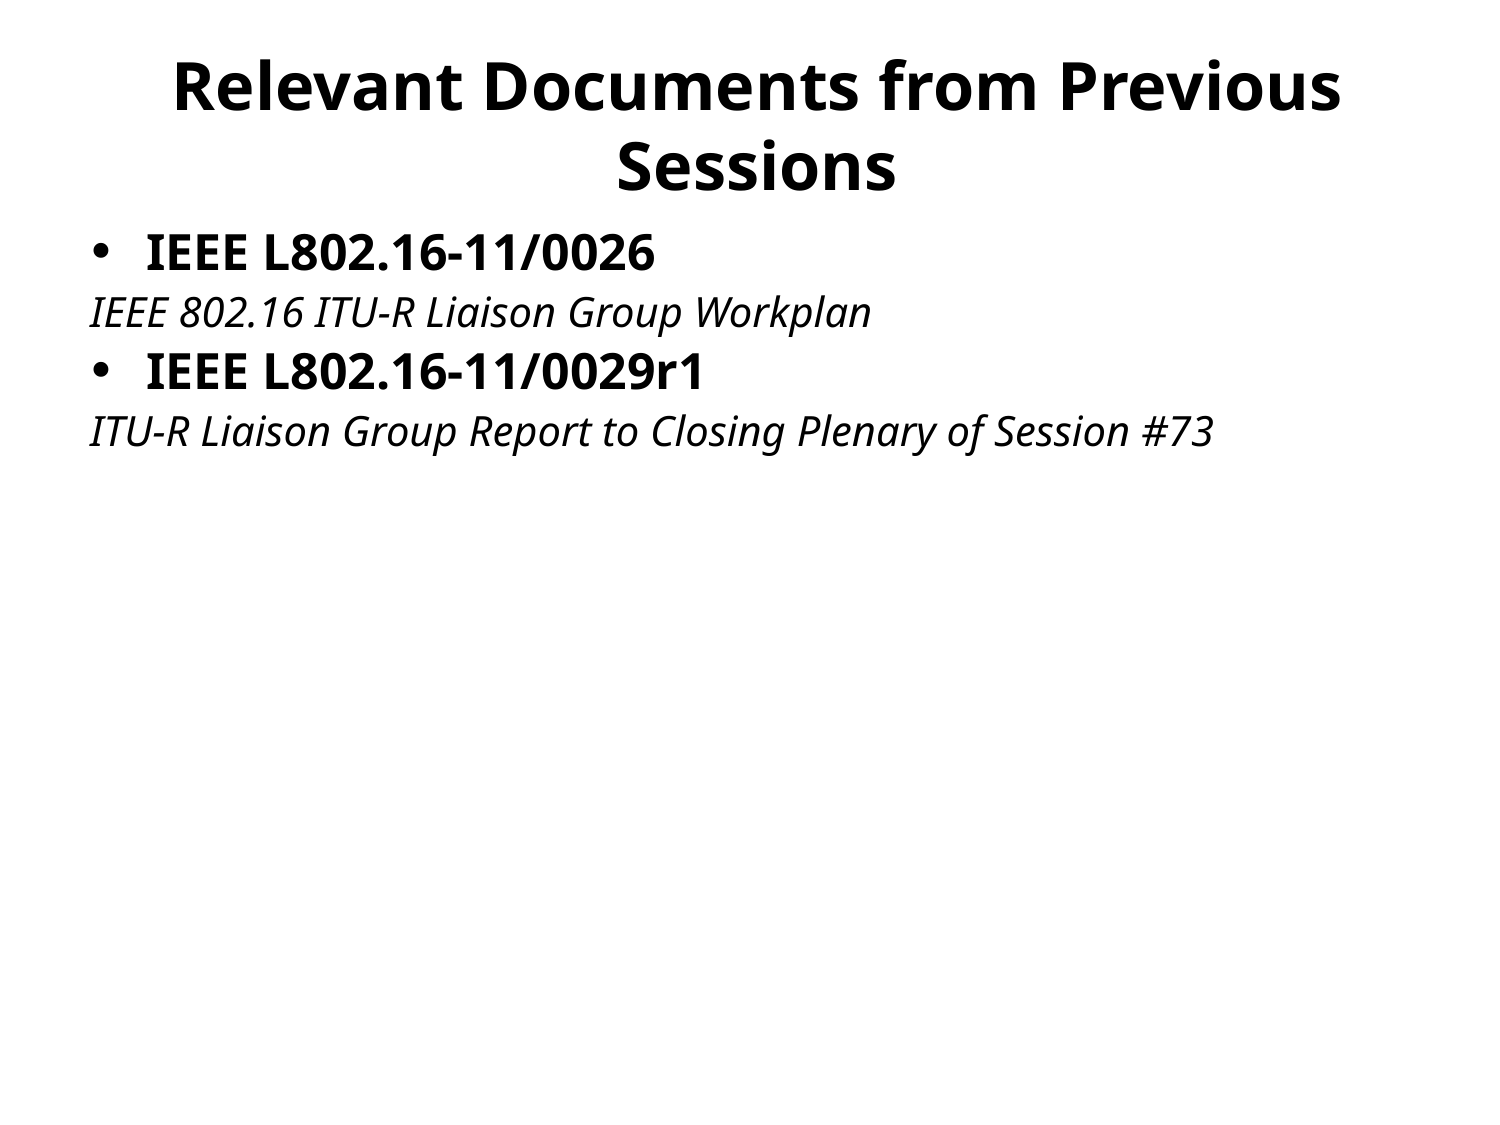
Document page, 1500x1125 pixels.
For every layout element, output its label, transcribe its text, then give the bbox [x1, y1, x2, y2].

list IEEE L802.16-11/0026 IEEE 802.16 ITU-R Liaison Group Workplan IEEE L802.16-11/0029r1 ITU-R Liaison Group Report to Closing Plenary of Session #73 [75, 224, 1425, 1088]
title Relevant Documents from Previous Sessions [75, 36, 1425, 152]
